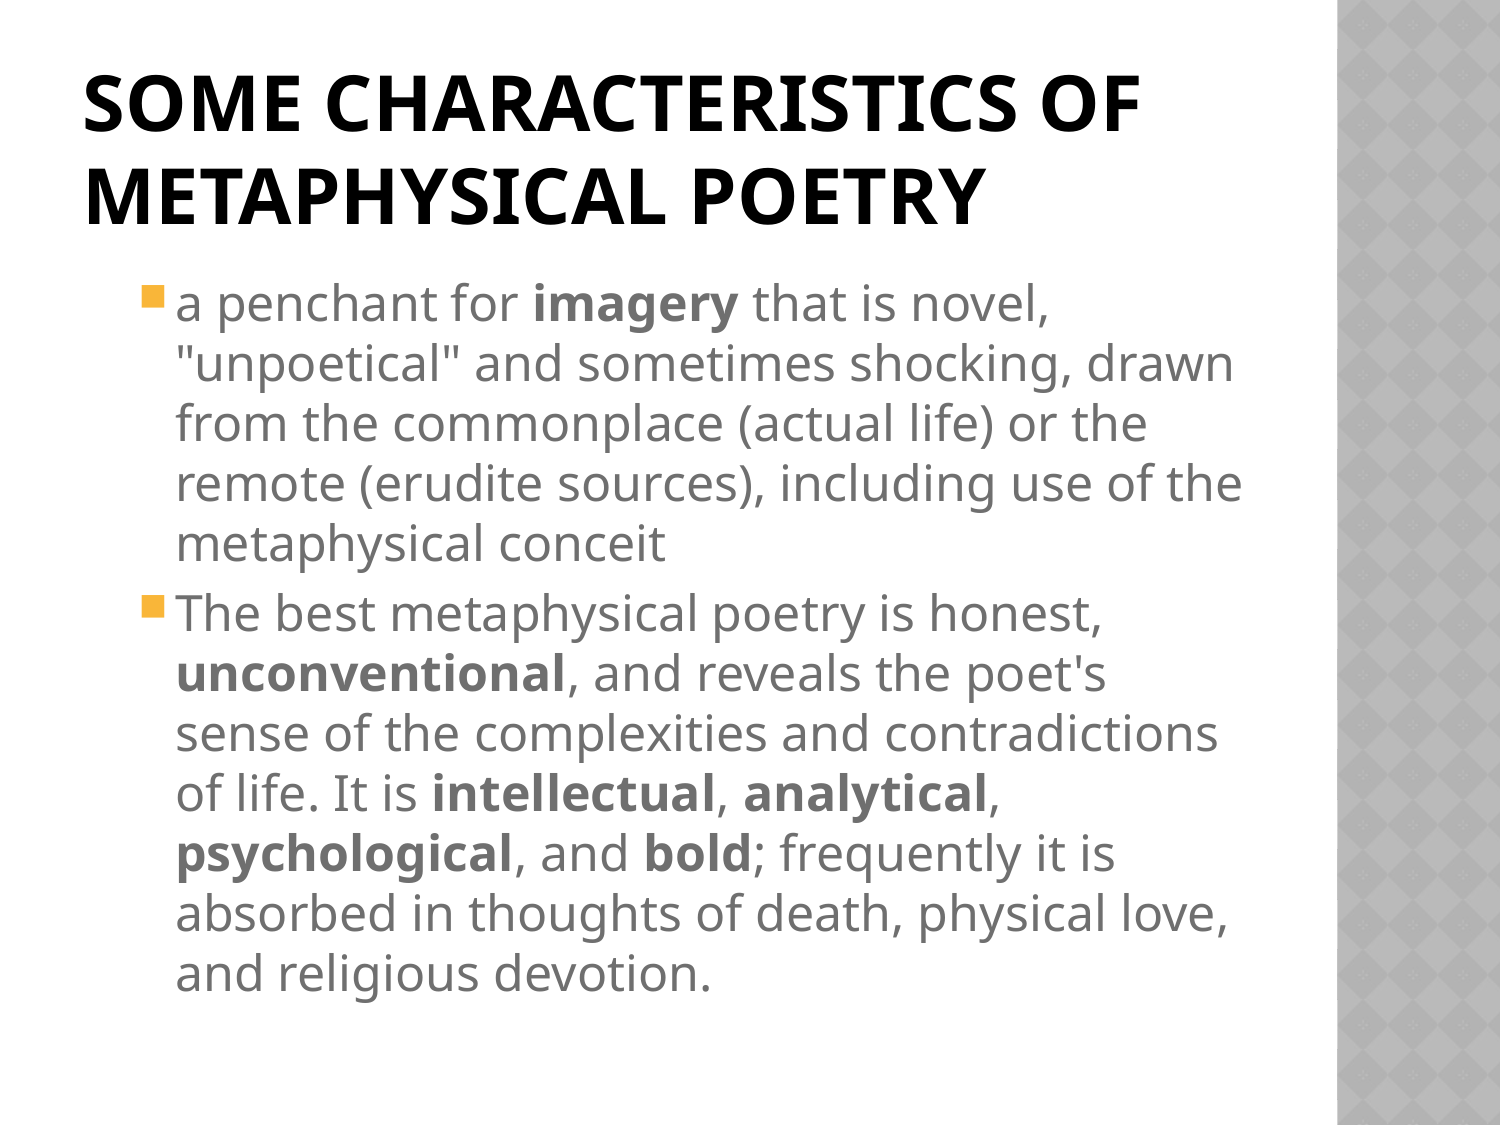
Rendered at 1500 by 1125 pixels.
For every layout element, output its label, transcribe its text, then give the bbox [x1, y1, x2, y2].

list a penchant for imagery that is novel, "unpoetical" and sometimes shocking, drawn from the commonplace (actual life) or the remote (erudite sources), including use of the metaphysical conceit The best metaphysical poetry is honest, unconventional, and reveals the poet's sense of the complexities and contradictions of life. It is intellectual, analytical, psychological, and bold; frequently it is absorbed in thoughts of death, physical love, and religious devotion. [75, 264, 1263, 1059]
title Some characteristics of metaphysical poetry [75, 52, 1263, 240]
